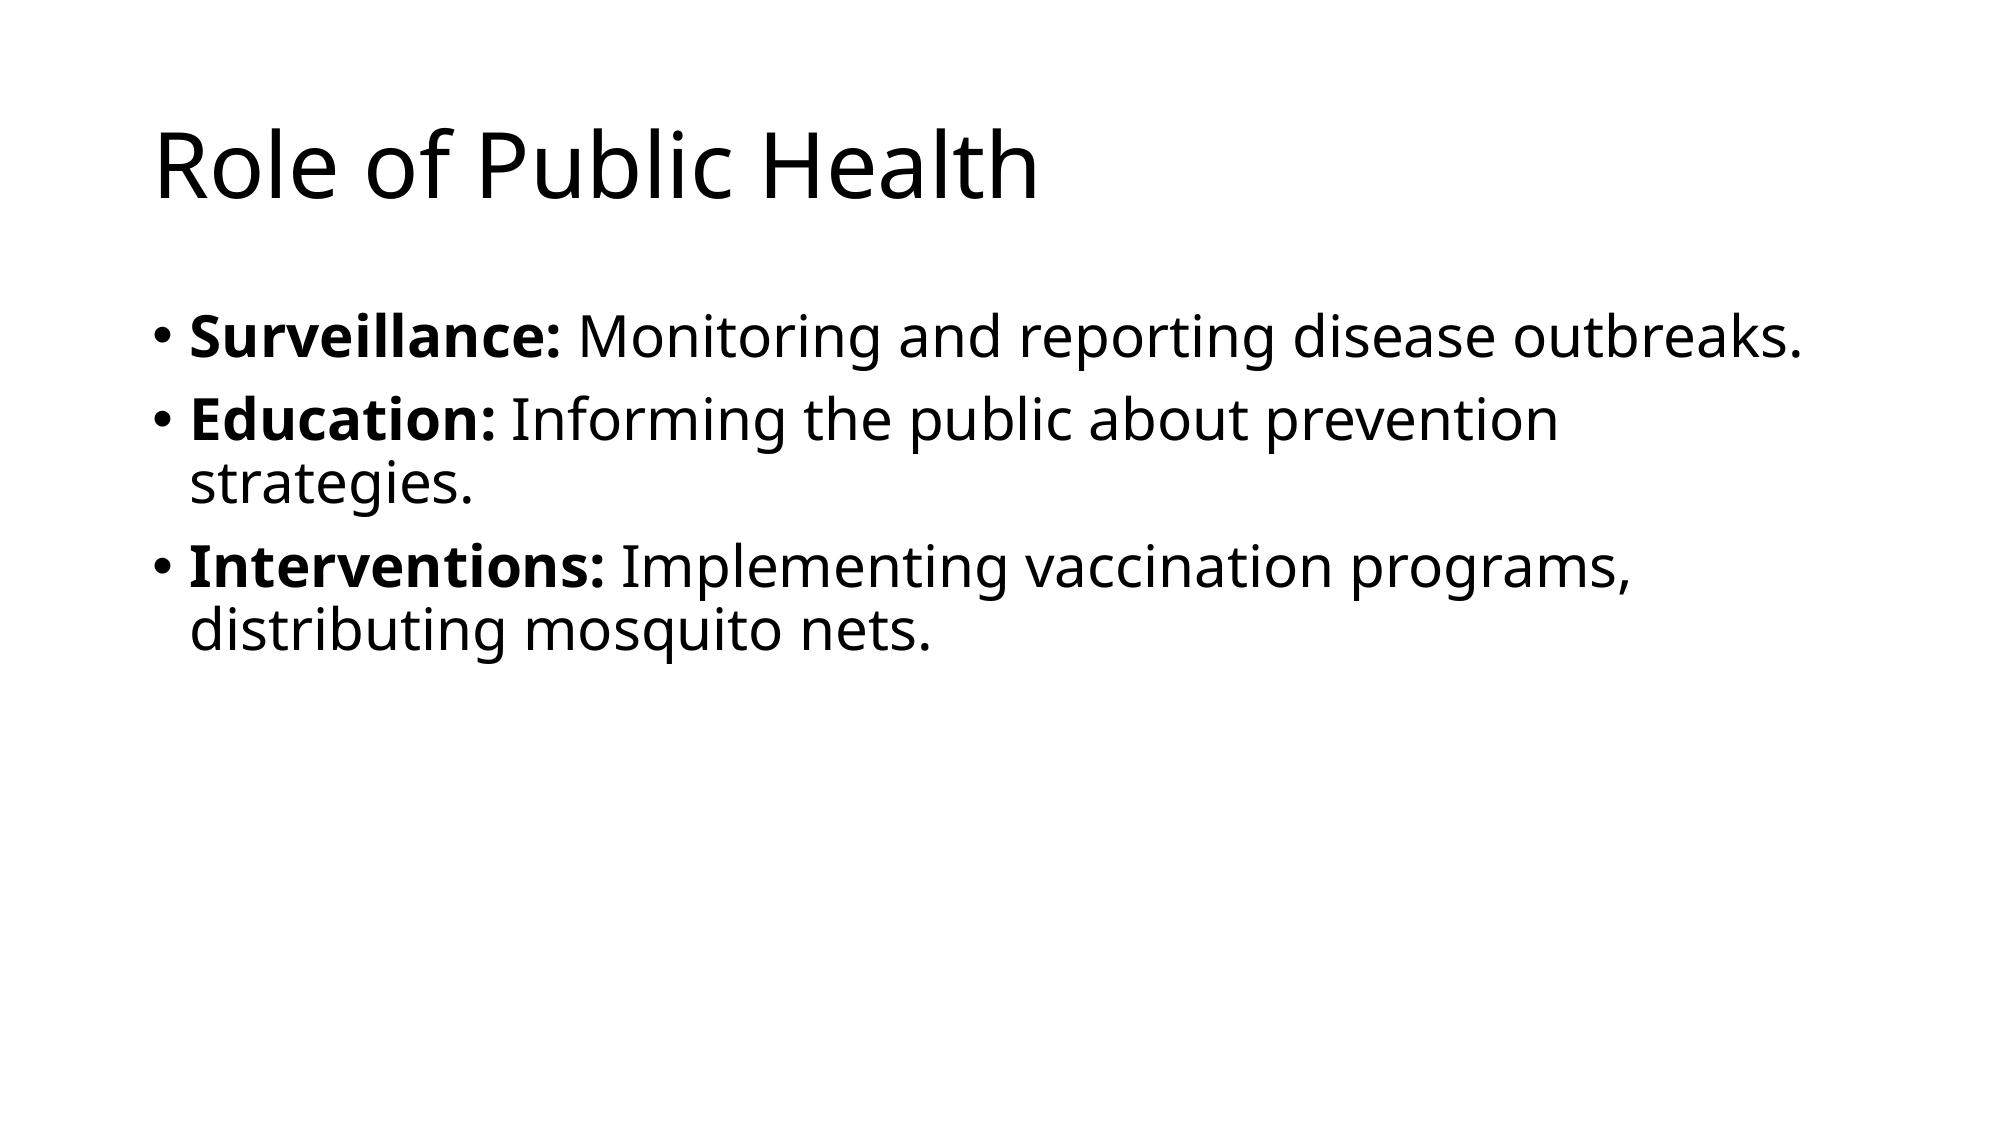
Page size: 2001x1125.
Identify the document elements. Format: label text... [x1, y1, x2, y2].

title Role of Public Health [137, 59, 1863, 278]
list Surveillance: Monitoring and reporting disease outbreaks. Education: Informing the public about prevention strategies. Interventions: Implementing vaccination programs, distributing mosquito nets. [137, 299, 1863, 1014]
